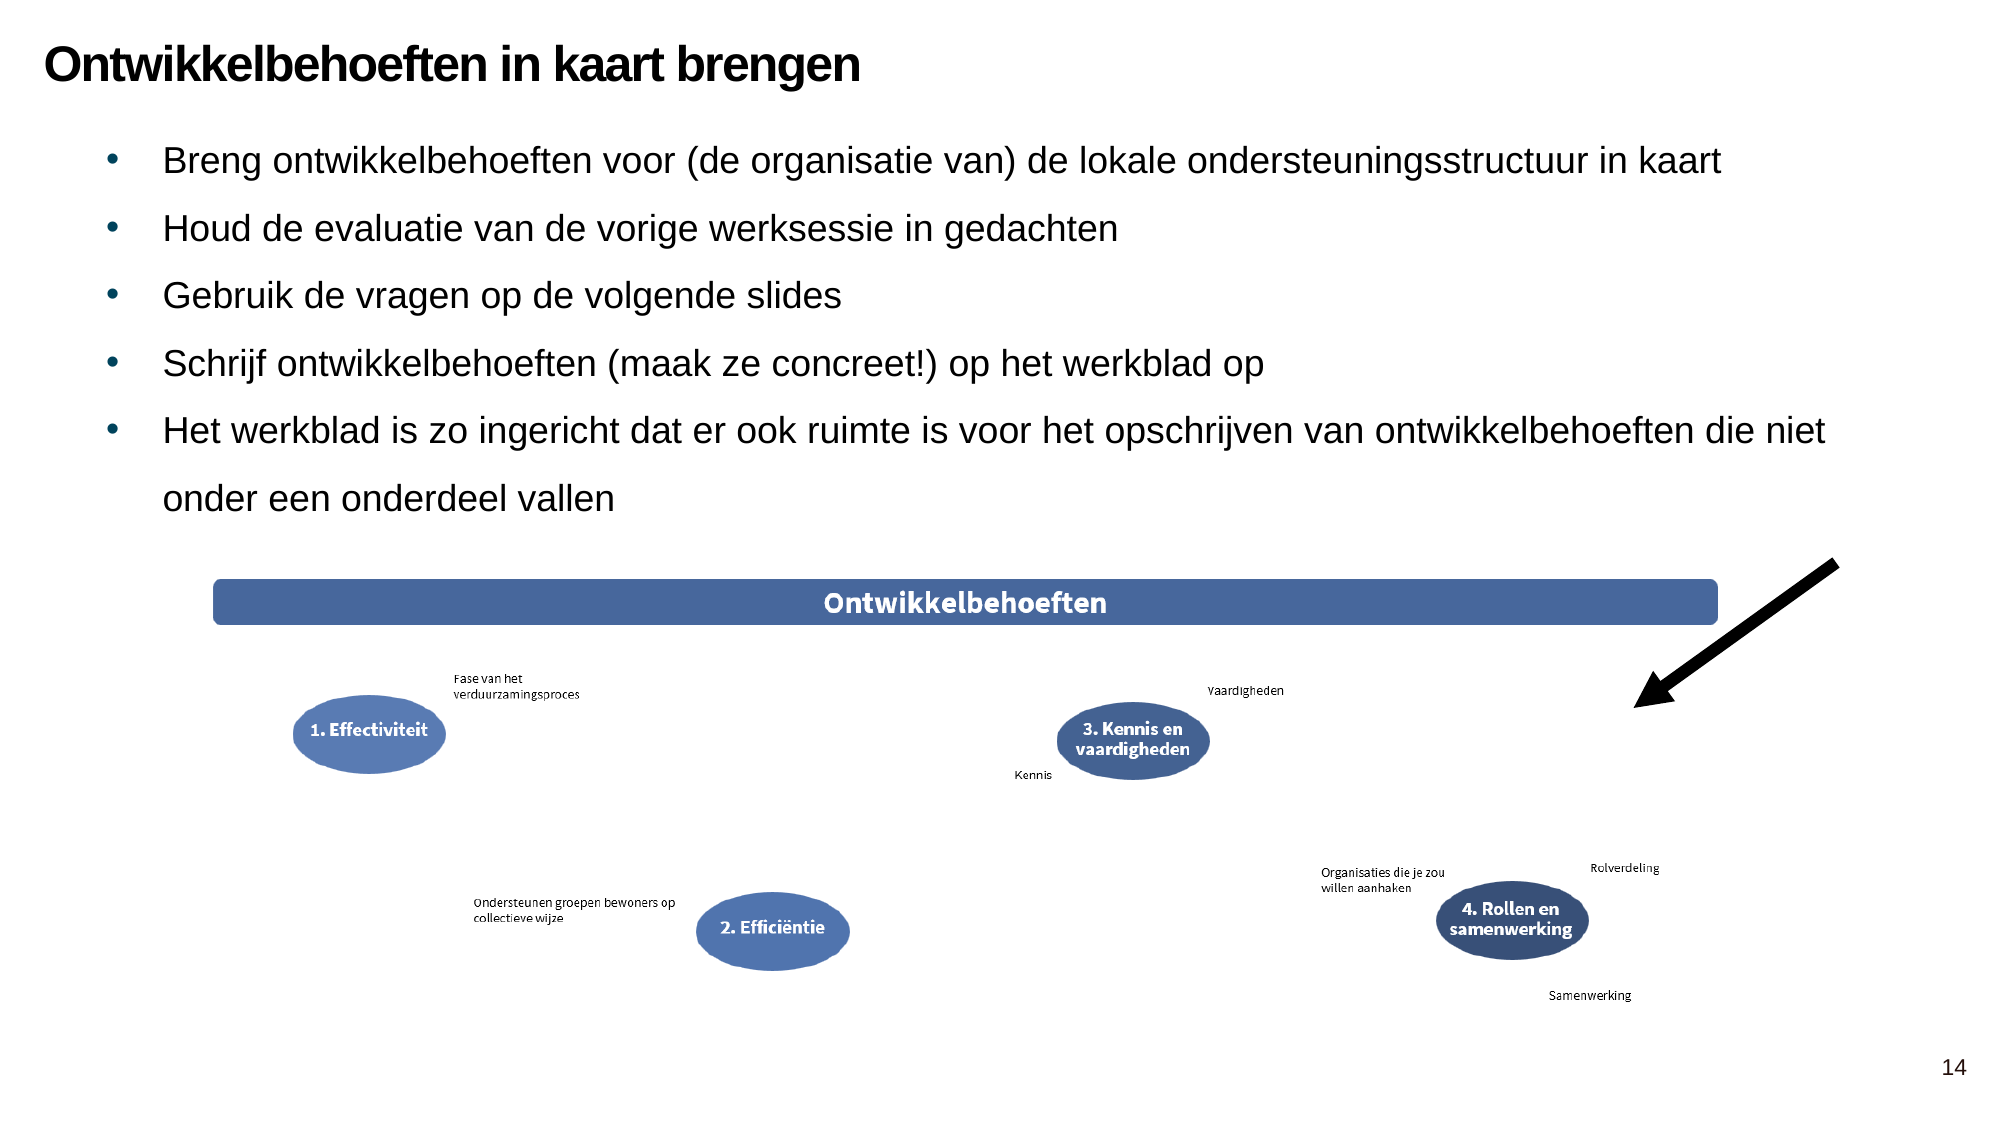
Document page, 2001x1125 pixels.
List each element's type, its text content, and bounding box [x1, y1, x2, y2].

text_box Breng ontwikkelbehoeften voor (de organisatie van) de lokale ondersteuningsstructuur in kaart Houd de evaluatie van de vorige werksessie in gedachten Gebruik de vragen op de volgende slides Schrijf ontwikkelbehoeften (maak ze concreet!) op het werkblad op Het werkblad is zo ingericht dat er ook ruimte is voor het opschrijven van ontwikkelbehoeften die niet onder een onderdeel vallen [98, 110, 1902, 571]
slide_number 14 [1932, 1043, 2000, 1090]
text_box Ontwikkelbehoeften in kaart brengen [35, 34, 1765, 111]
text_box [1633, 562, 1837, 709]
picture [195, 553, 1736, 1045]
